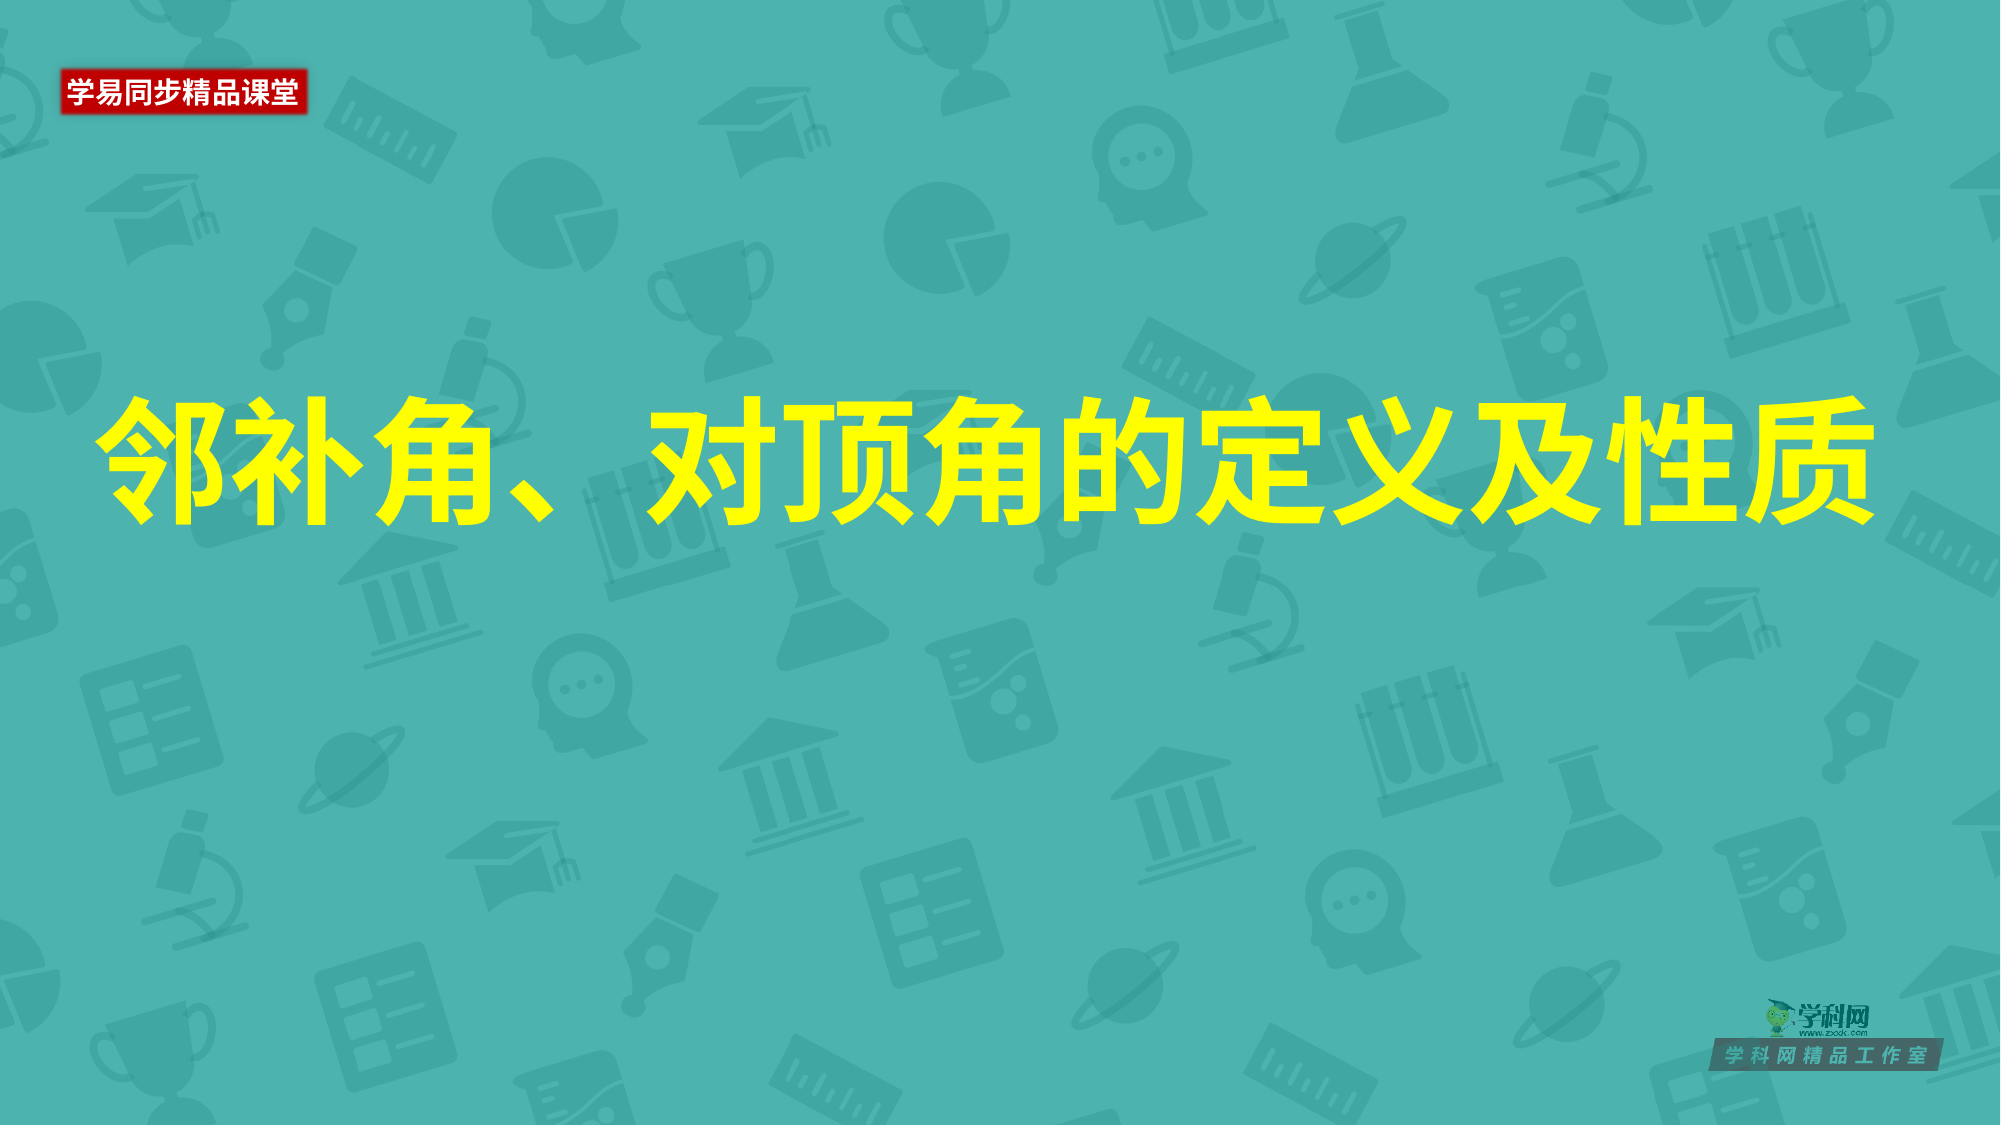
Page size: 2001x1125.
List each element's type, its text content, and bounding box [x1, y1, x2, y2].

text_box 学易同步精品课堂 [63, 71, 305, 112]
picture [0, 0, 2001, 1125]
text_box 邻补角、对顶角的定义及性质 [0, 368, 2000, 549]
